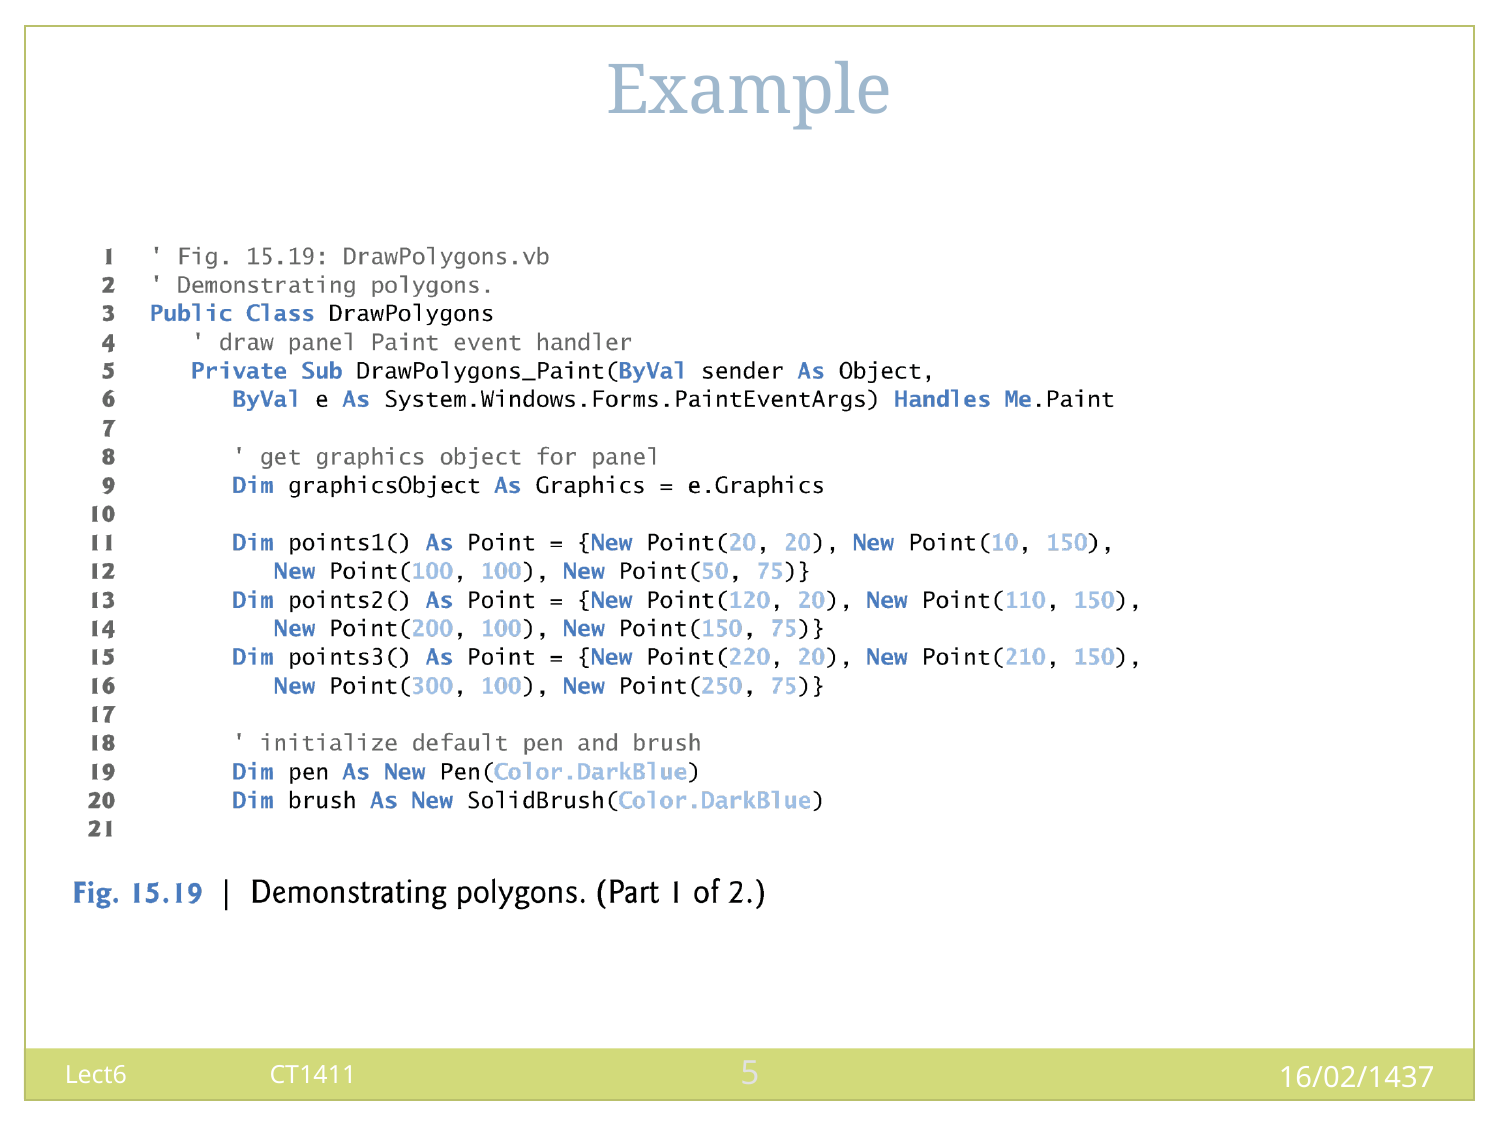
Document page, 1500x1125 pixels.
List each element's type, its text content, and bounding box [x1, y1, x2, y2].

picture [0, 159, 1500, 1071]
text_box Example [49, 37, 1450, 157]
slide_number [950, 1080, 1450, 1111]
footer Lect6 CT1411 [50, 1080, 638, 1112]
slide_number 5 [699, 1080, 800, 1110]
